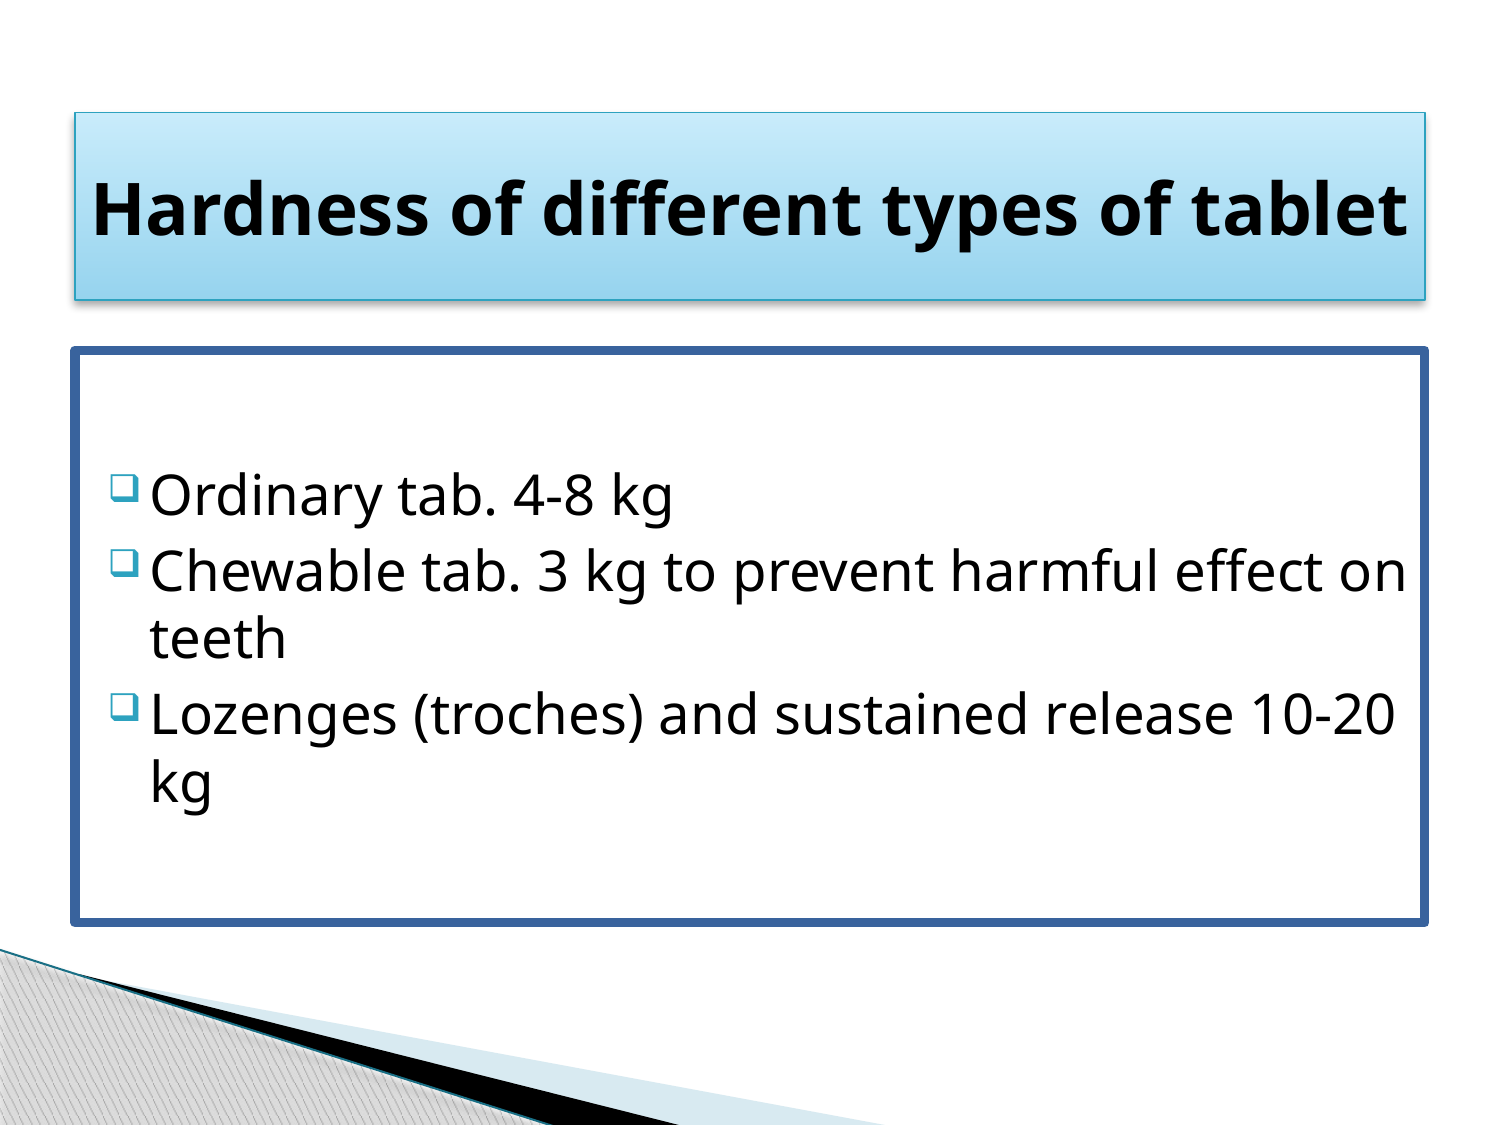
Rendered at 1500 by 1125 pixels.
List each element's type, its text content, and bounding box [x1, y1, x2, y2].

title Hardness of different types of tablet [74, 112, 1426, 301]
list Ordinary tab. 4-8 kg Chewable tab. 3 kg to prevent harmful effect on teeth Lozenges (troches) and sustained release 10-20 kg [70, 346, 1429, 927]
